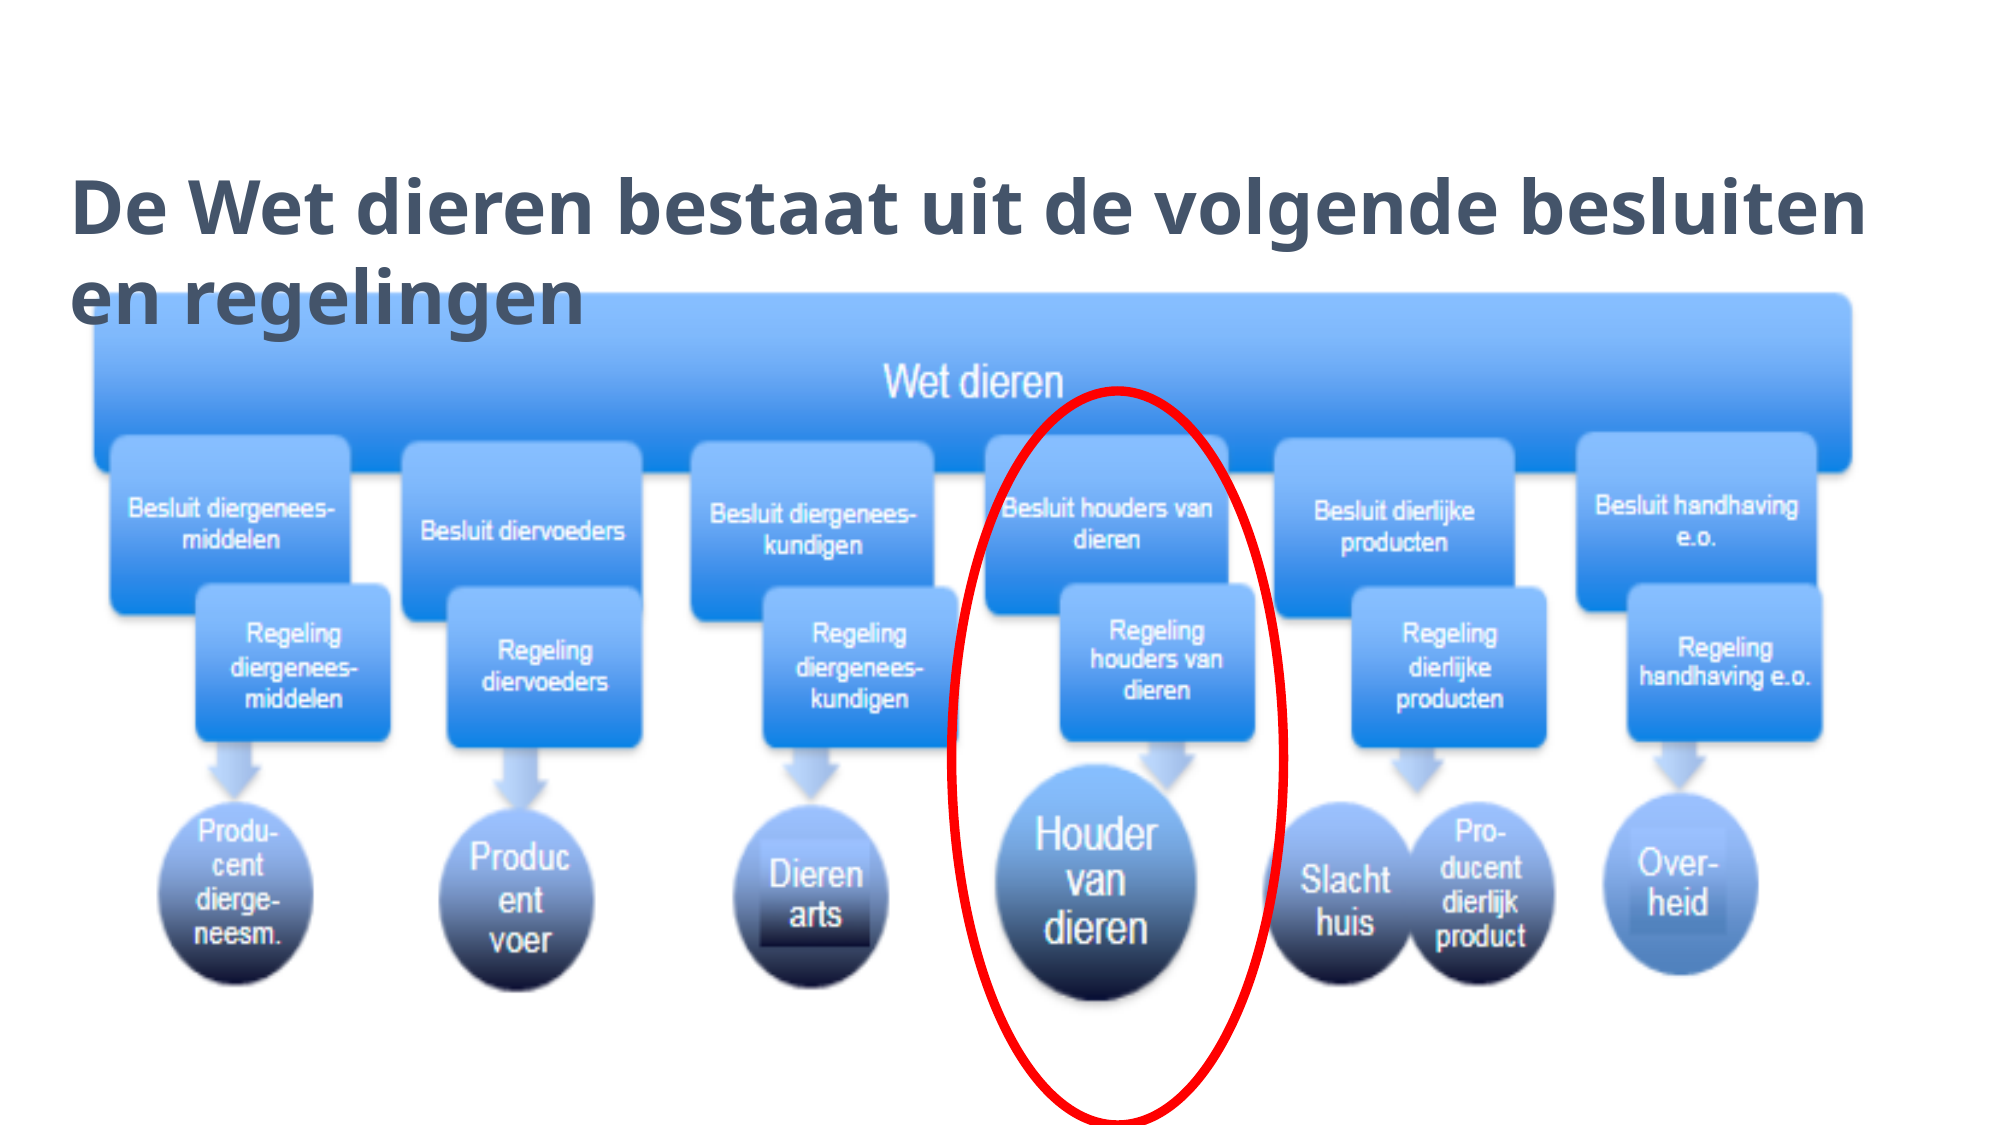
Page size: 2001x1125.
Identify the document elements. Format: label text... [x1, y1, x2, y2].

text_box [1015, 1050, 1220, 1125]
picture [54, 262, 1911, 1050]
text_box De Wet dieren bestaat uit de volgende besluiten en regelingen [54, 152, 1970, 348]
